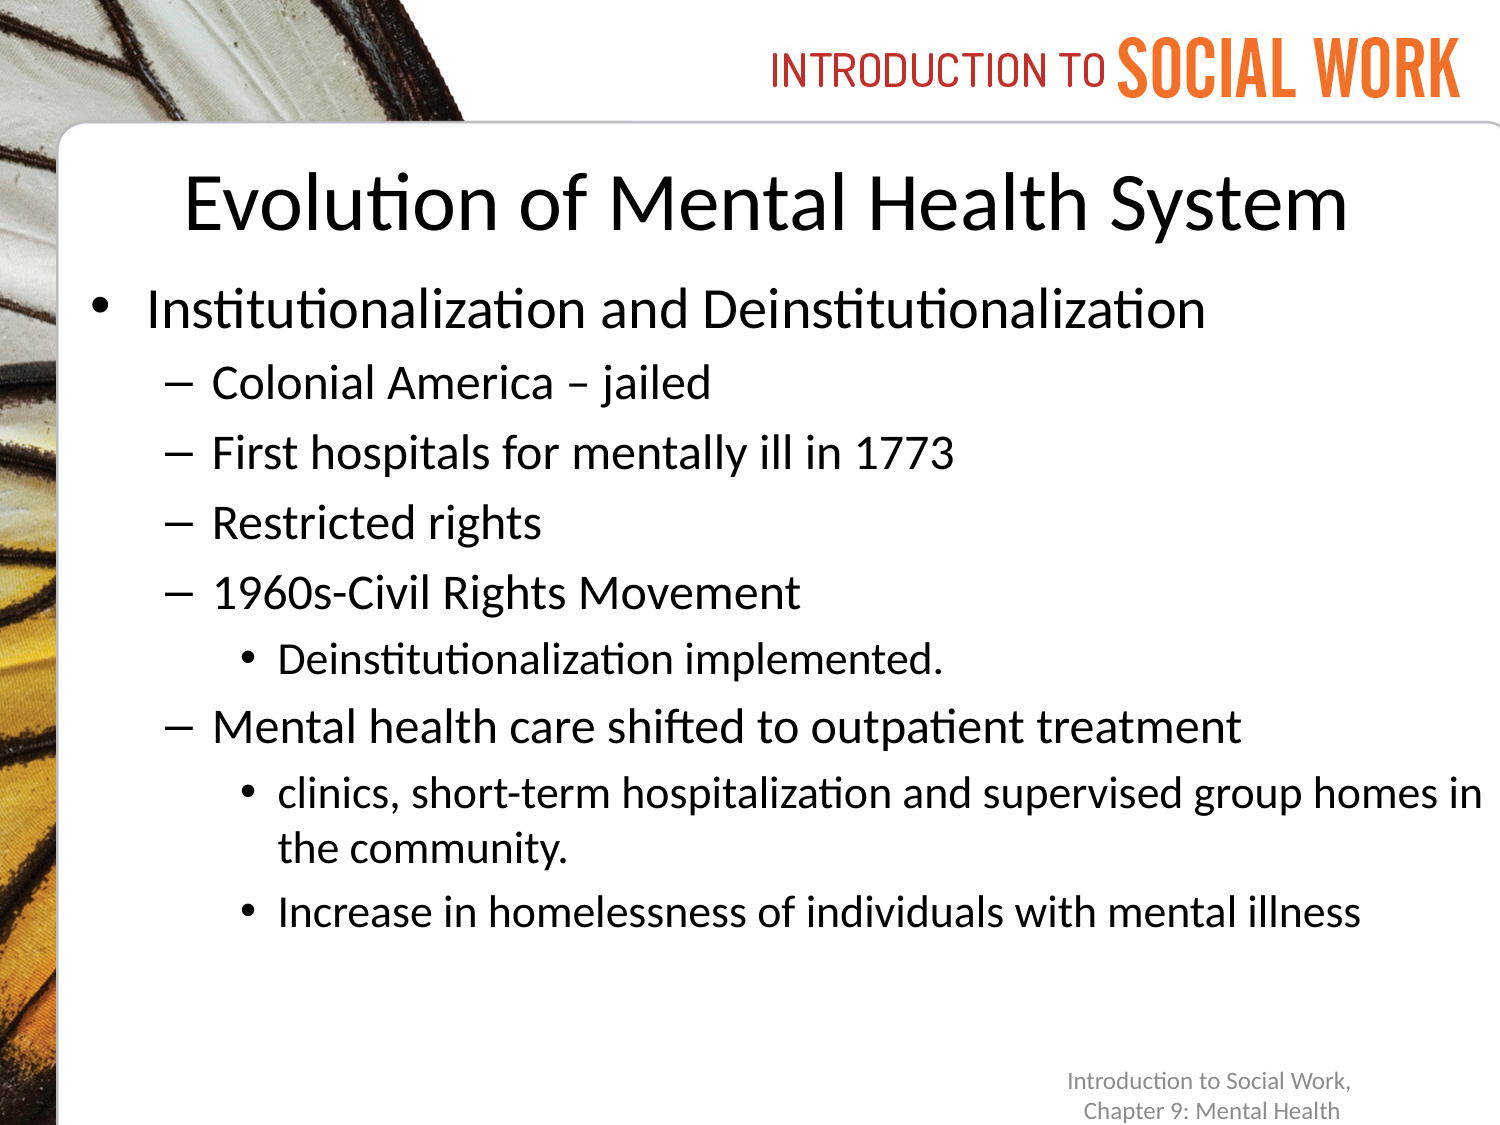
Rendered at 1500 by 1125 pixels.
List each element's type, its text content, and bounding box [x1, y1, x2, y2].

footer Introduction to Social Work, Chapter 9: Mental Health [950, 1065, 1475, 1125]
picture [0, 0, 1500, 1125]
list Institutionalization and Deinstitutionalization Colonial America – jailed First hospitals for mentally ill in 1773 Restricted rights 1960s-Civil Rights Movement Deinstitutionalization implemented. Mental health care shifted to outpatient treatment clinics, short-term hospitalization and supervised group homes in the community. Increase in homelessness of individuals with mental illness [75, 262, 1500, 1050]
title Evolution of Mental Health System [30, 212, 1500, 283]
